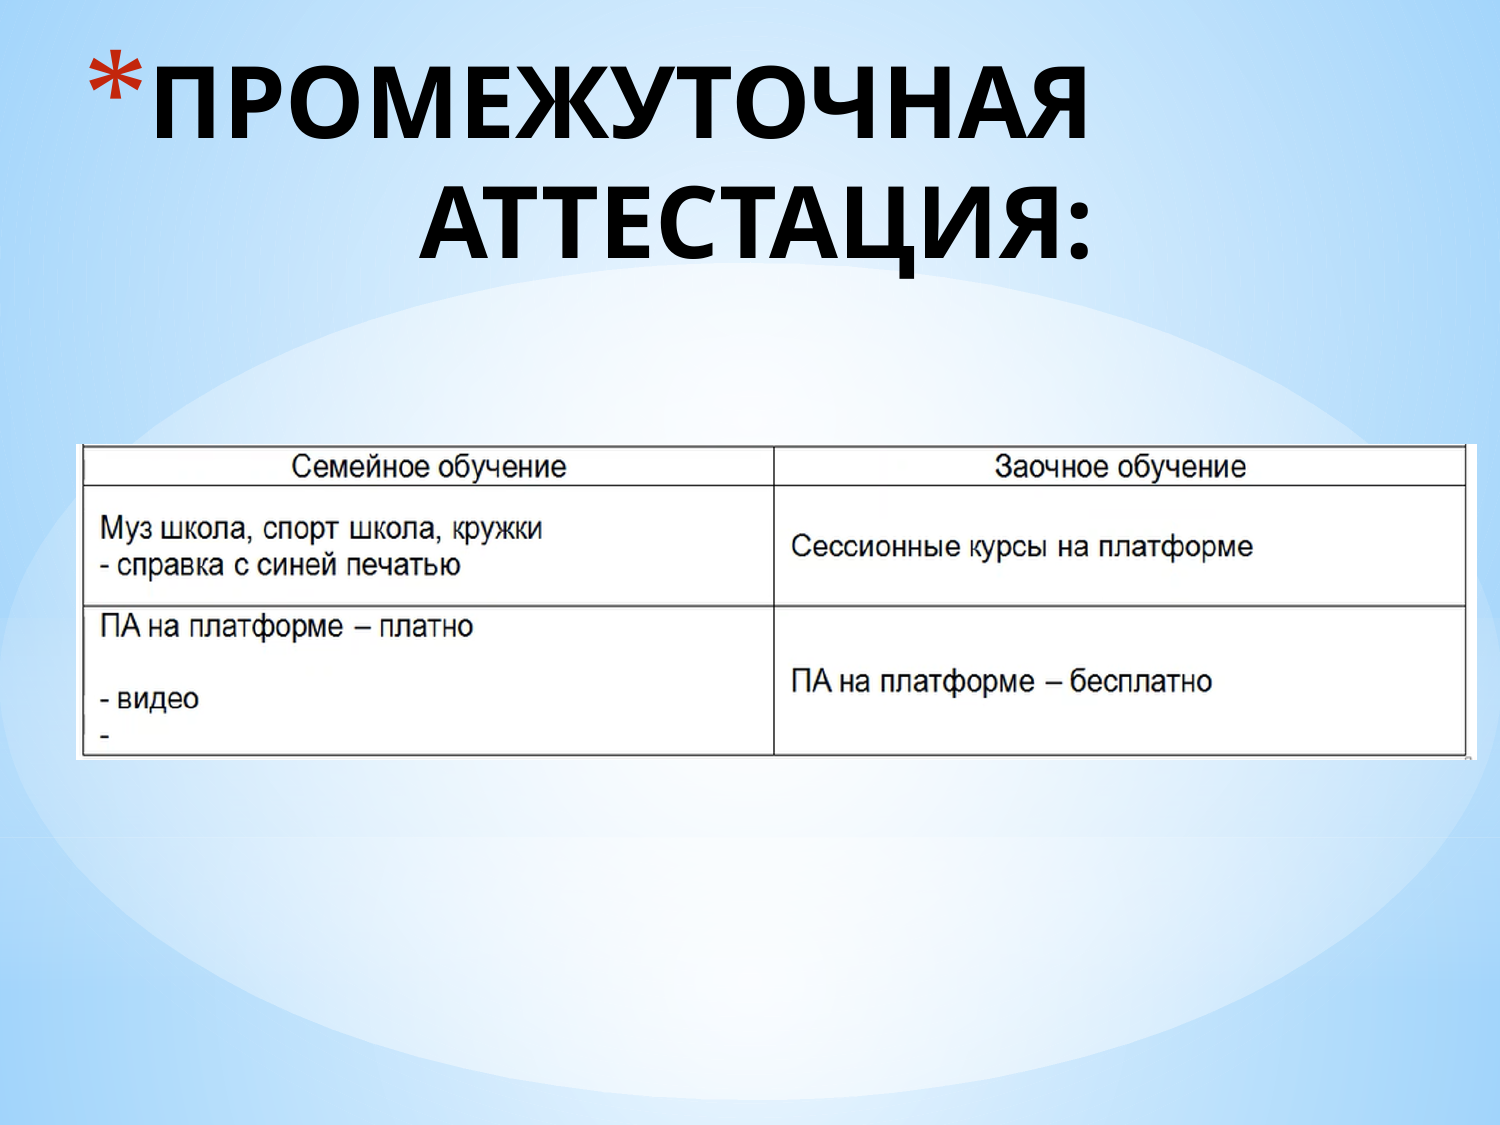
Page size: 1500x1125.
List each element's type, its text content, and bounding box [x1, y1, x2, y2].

title ПРОМЕЖУТОЧНАЯ АТТЕСТАЦИЯ: [41, 30, 1110, 219]
picture [76, 444, 1477, 760]
